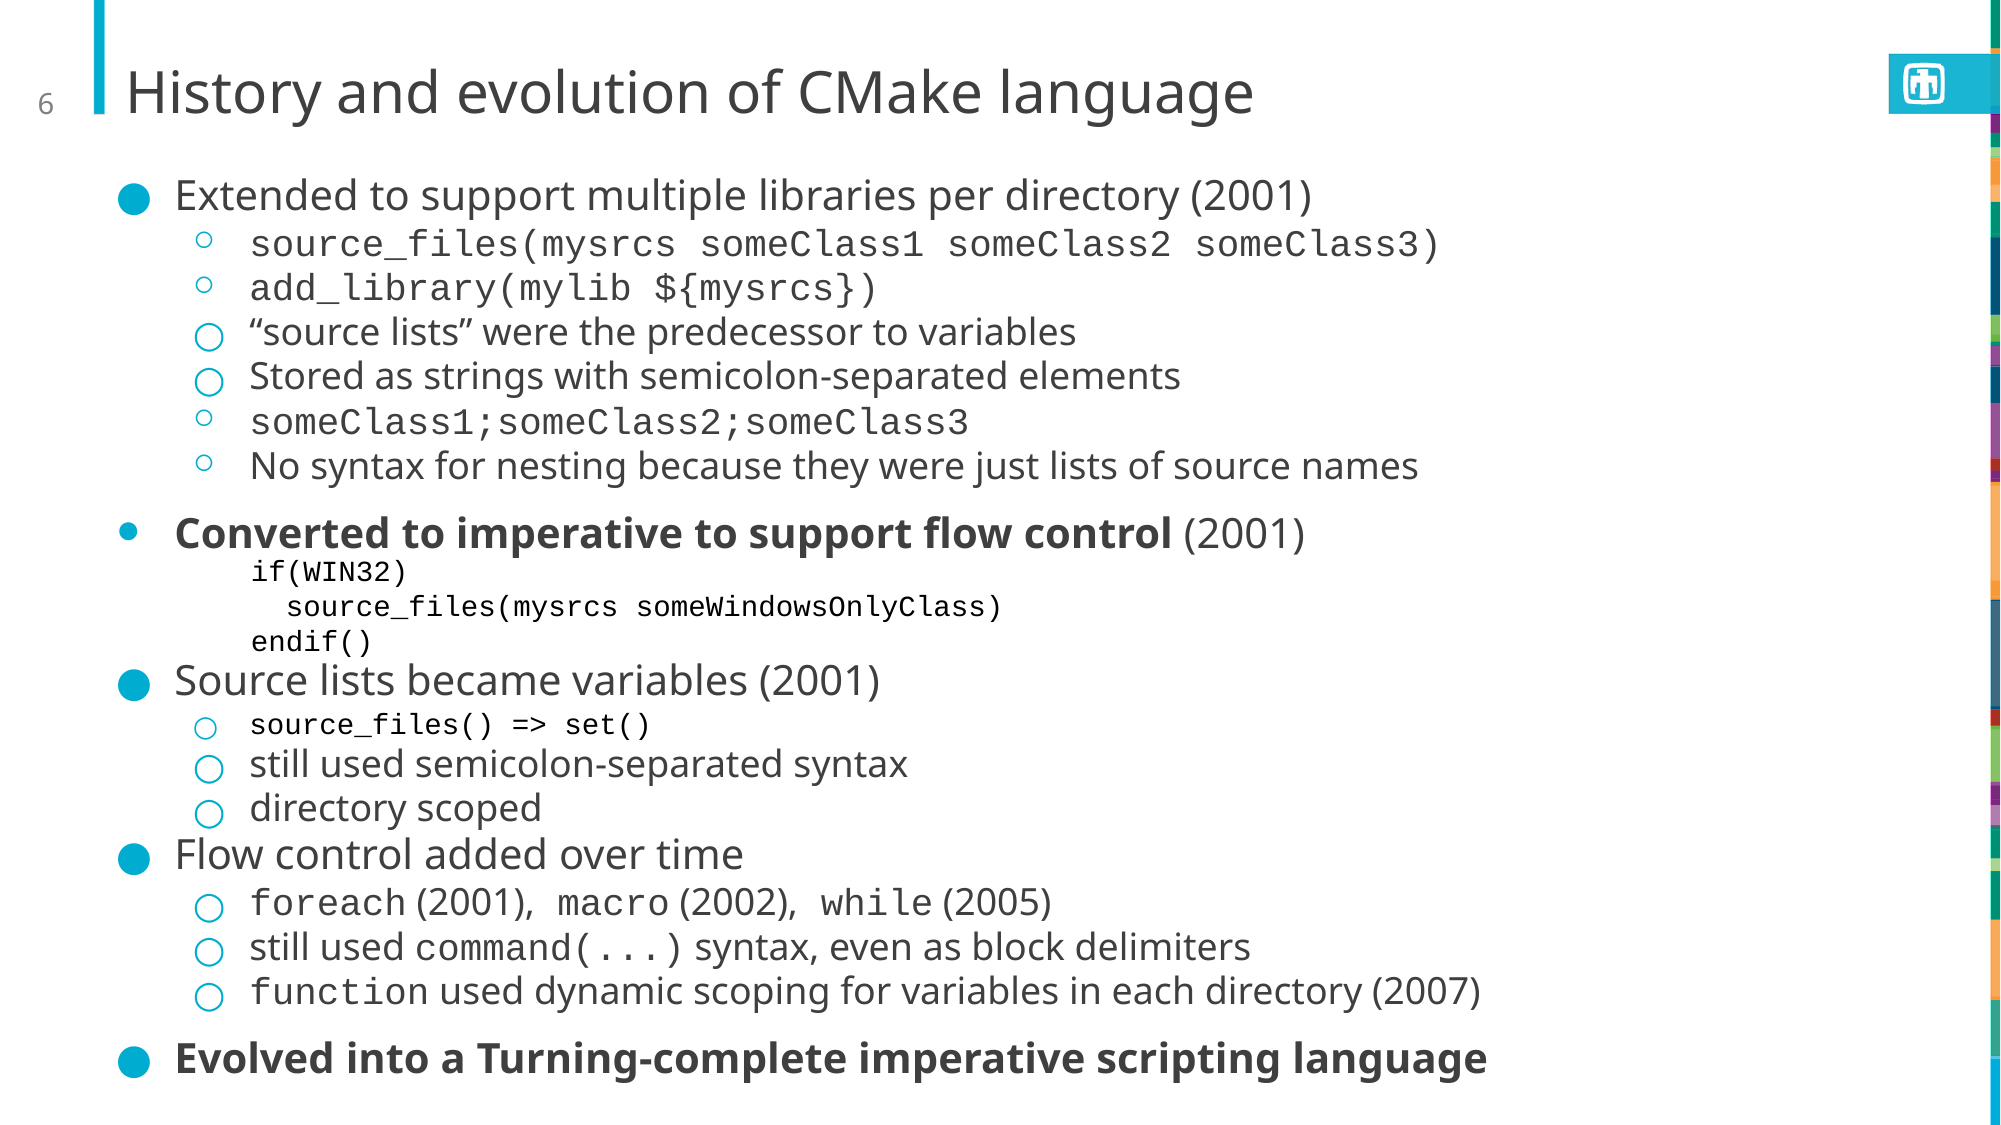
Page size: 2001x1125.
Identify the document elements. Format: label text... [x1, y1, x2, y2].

list Extended to support multiple libraries per directory (2001) source_files(mysrcs someClass1 someClass2 someClass3) add_library(mylib ${mysrcs}) “source lists” were the predecessor to variables Stored as strings with semicolon-separated elements someClass1;someClass2;someClass3 No syntax for nesting because they were just lists of source names Converted to imperative to support flow control (2001) Source lists became variables (2001) source_files() => set() still used semicolon-separated syntax directory scoped Flow control added over time foreach (2001), macro (2002), while (2005) still used command(...) syntax, even as block delimiters function used dynamic scoping for variables in each directory (2007) Evolved into a Turning-complete imperative scripting language [91, 166, 1913, 1091]
slide_number 6 [0, 58, 92, 153]
text_box if(WIN32) source_files(mysrcs someWindowsOnlyClass) endif() [235, 537, 1227, 673]
picture [0, 0, 2001, 1125]
title History and evolution of CMake language [118, 58, 1838, 153]
